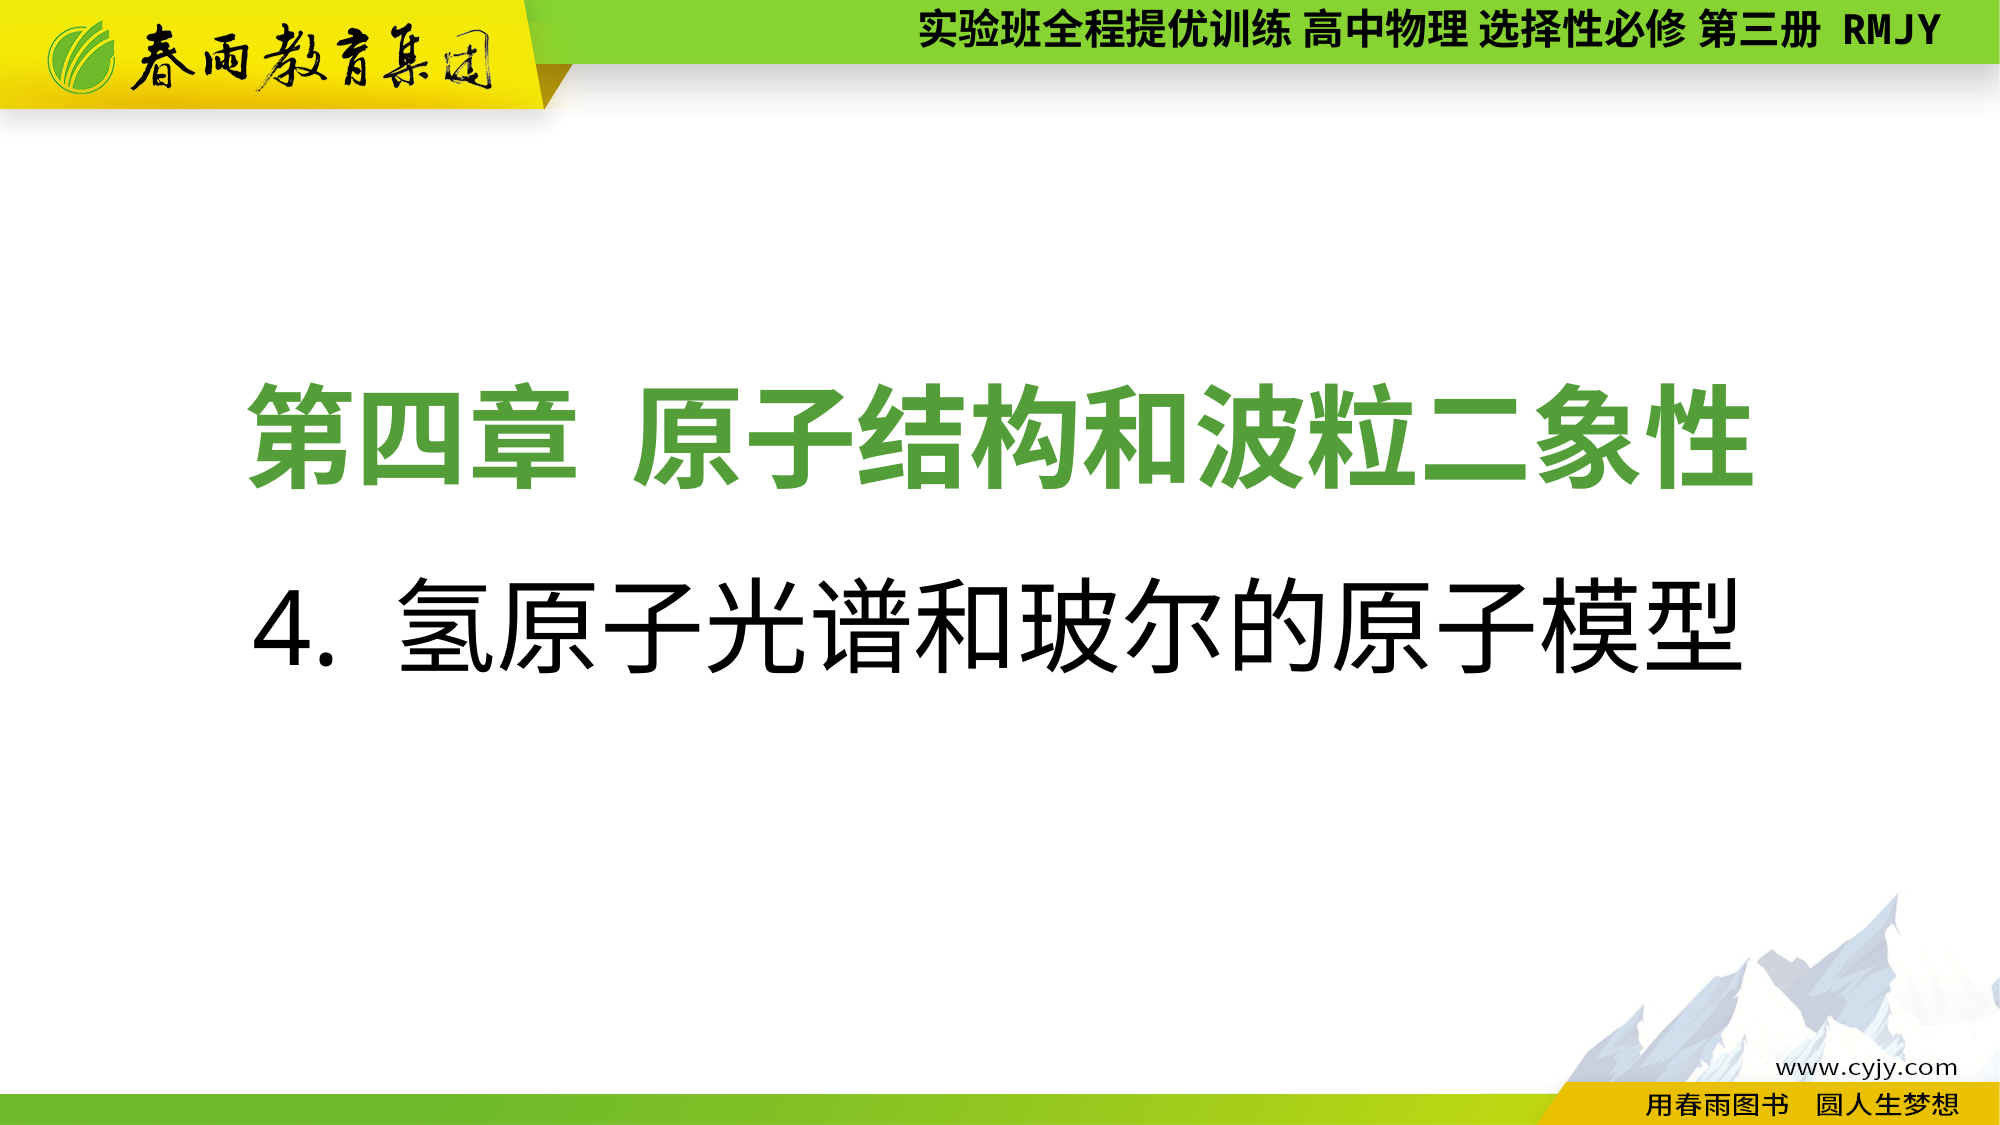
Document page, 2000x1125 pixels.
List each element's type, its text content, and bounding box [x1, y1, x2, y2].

text_box 4. 氢原子光谱和玻尔的原子模型 [54, 491, 1946, 694]
picture [0, 0, 2000, 1125]
text_box 第四章 原子结构和波粒二象性 [54, 291, 1946, 491]
